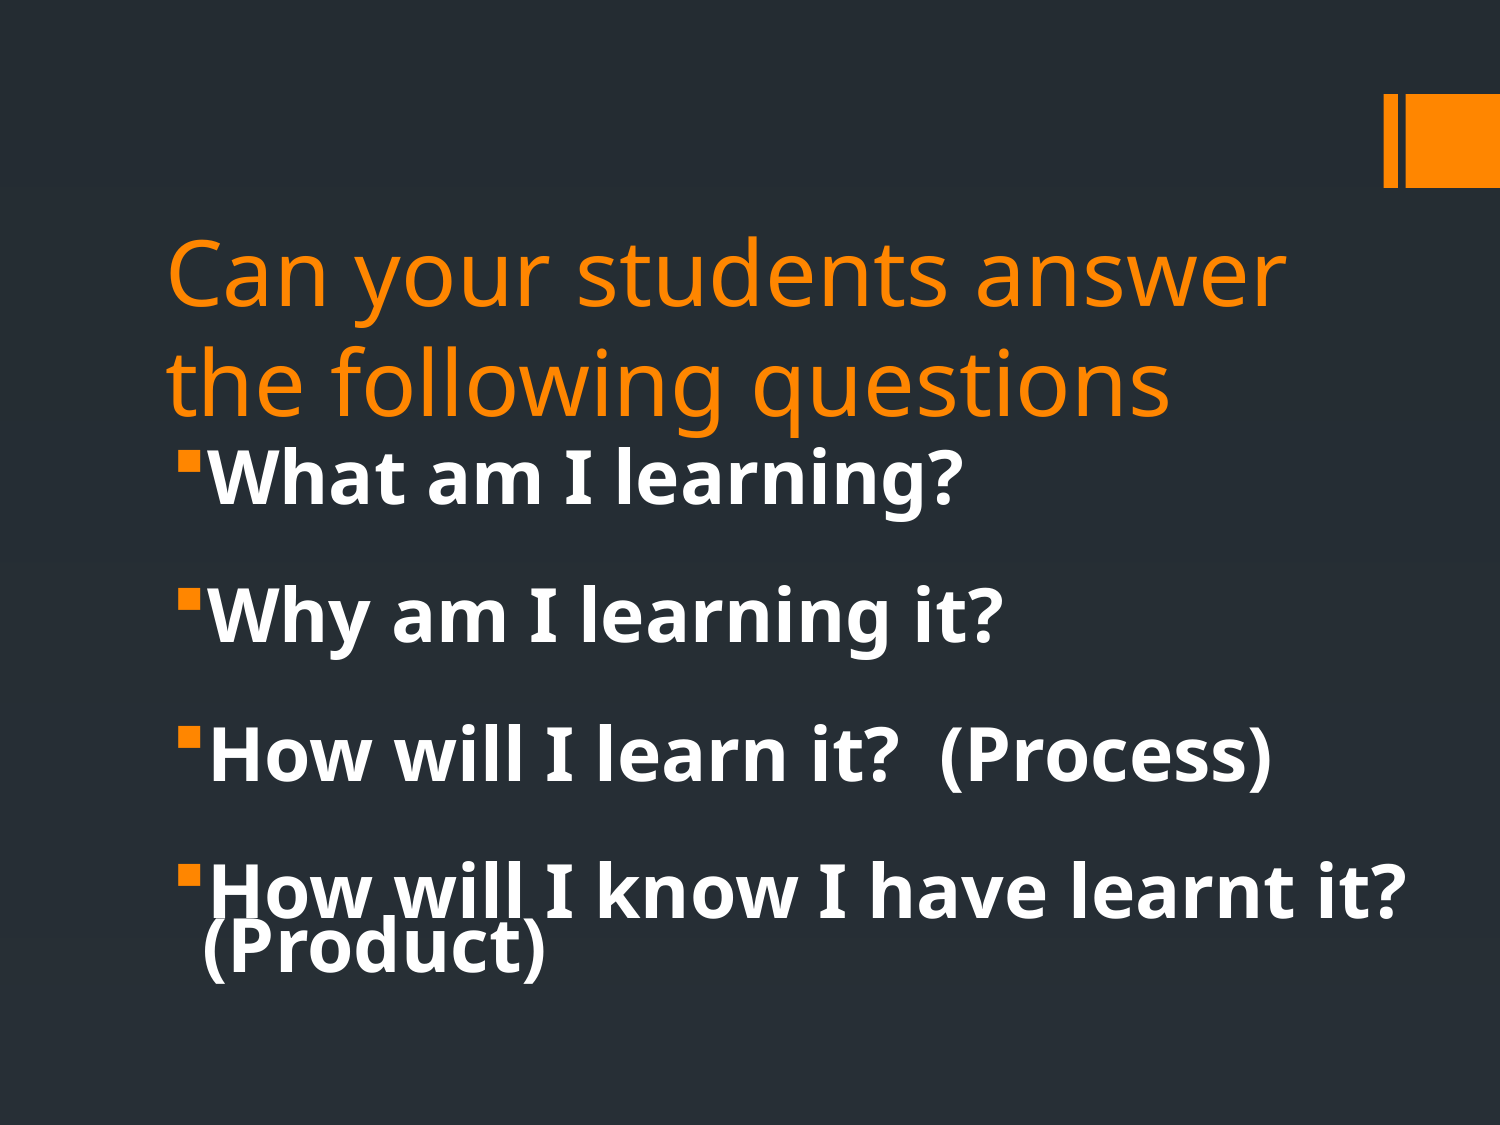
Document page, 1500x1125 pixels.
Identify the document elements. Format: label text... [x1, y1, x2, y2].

list What am I learning? Why am I learning it? How will I learn it? (Process) How will I know I have learnt it? (Product) [150, 454, 1442, 1035]
title Can your students answer the following questions [150, 253, 1350, 443]
